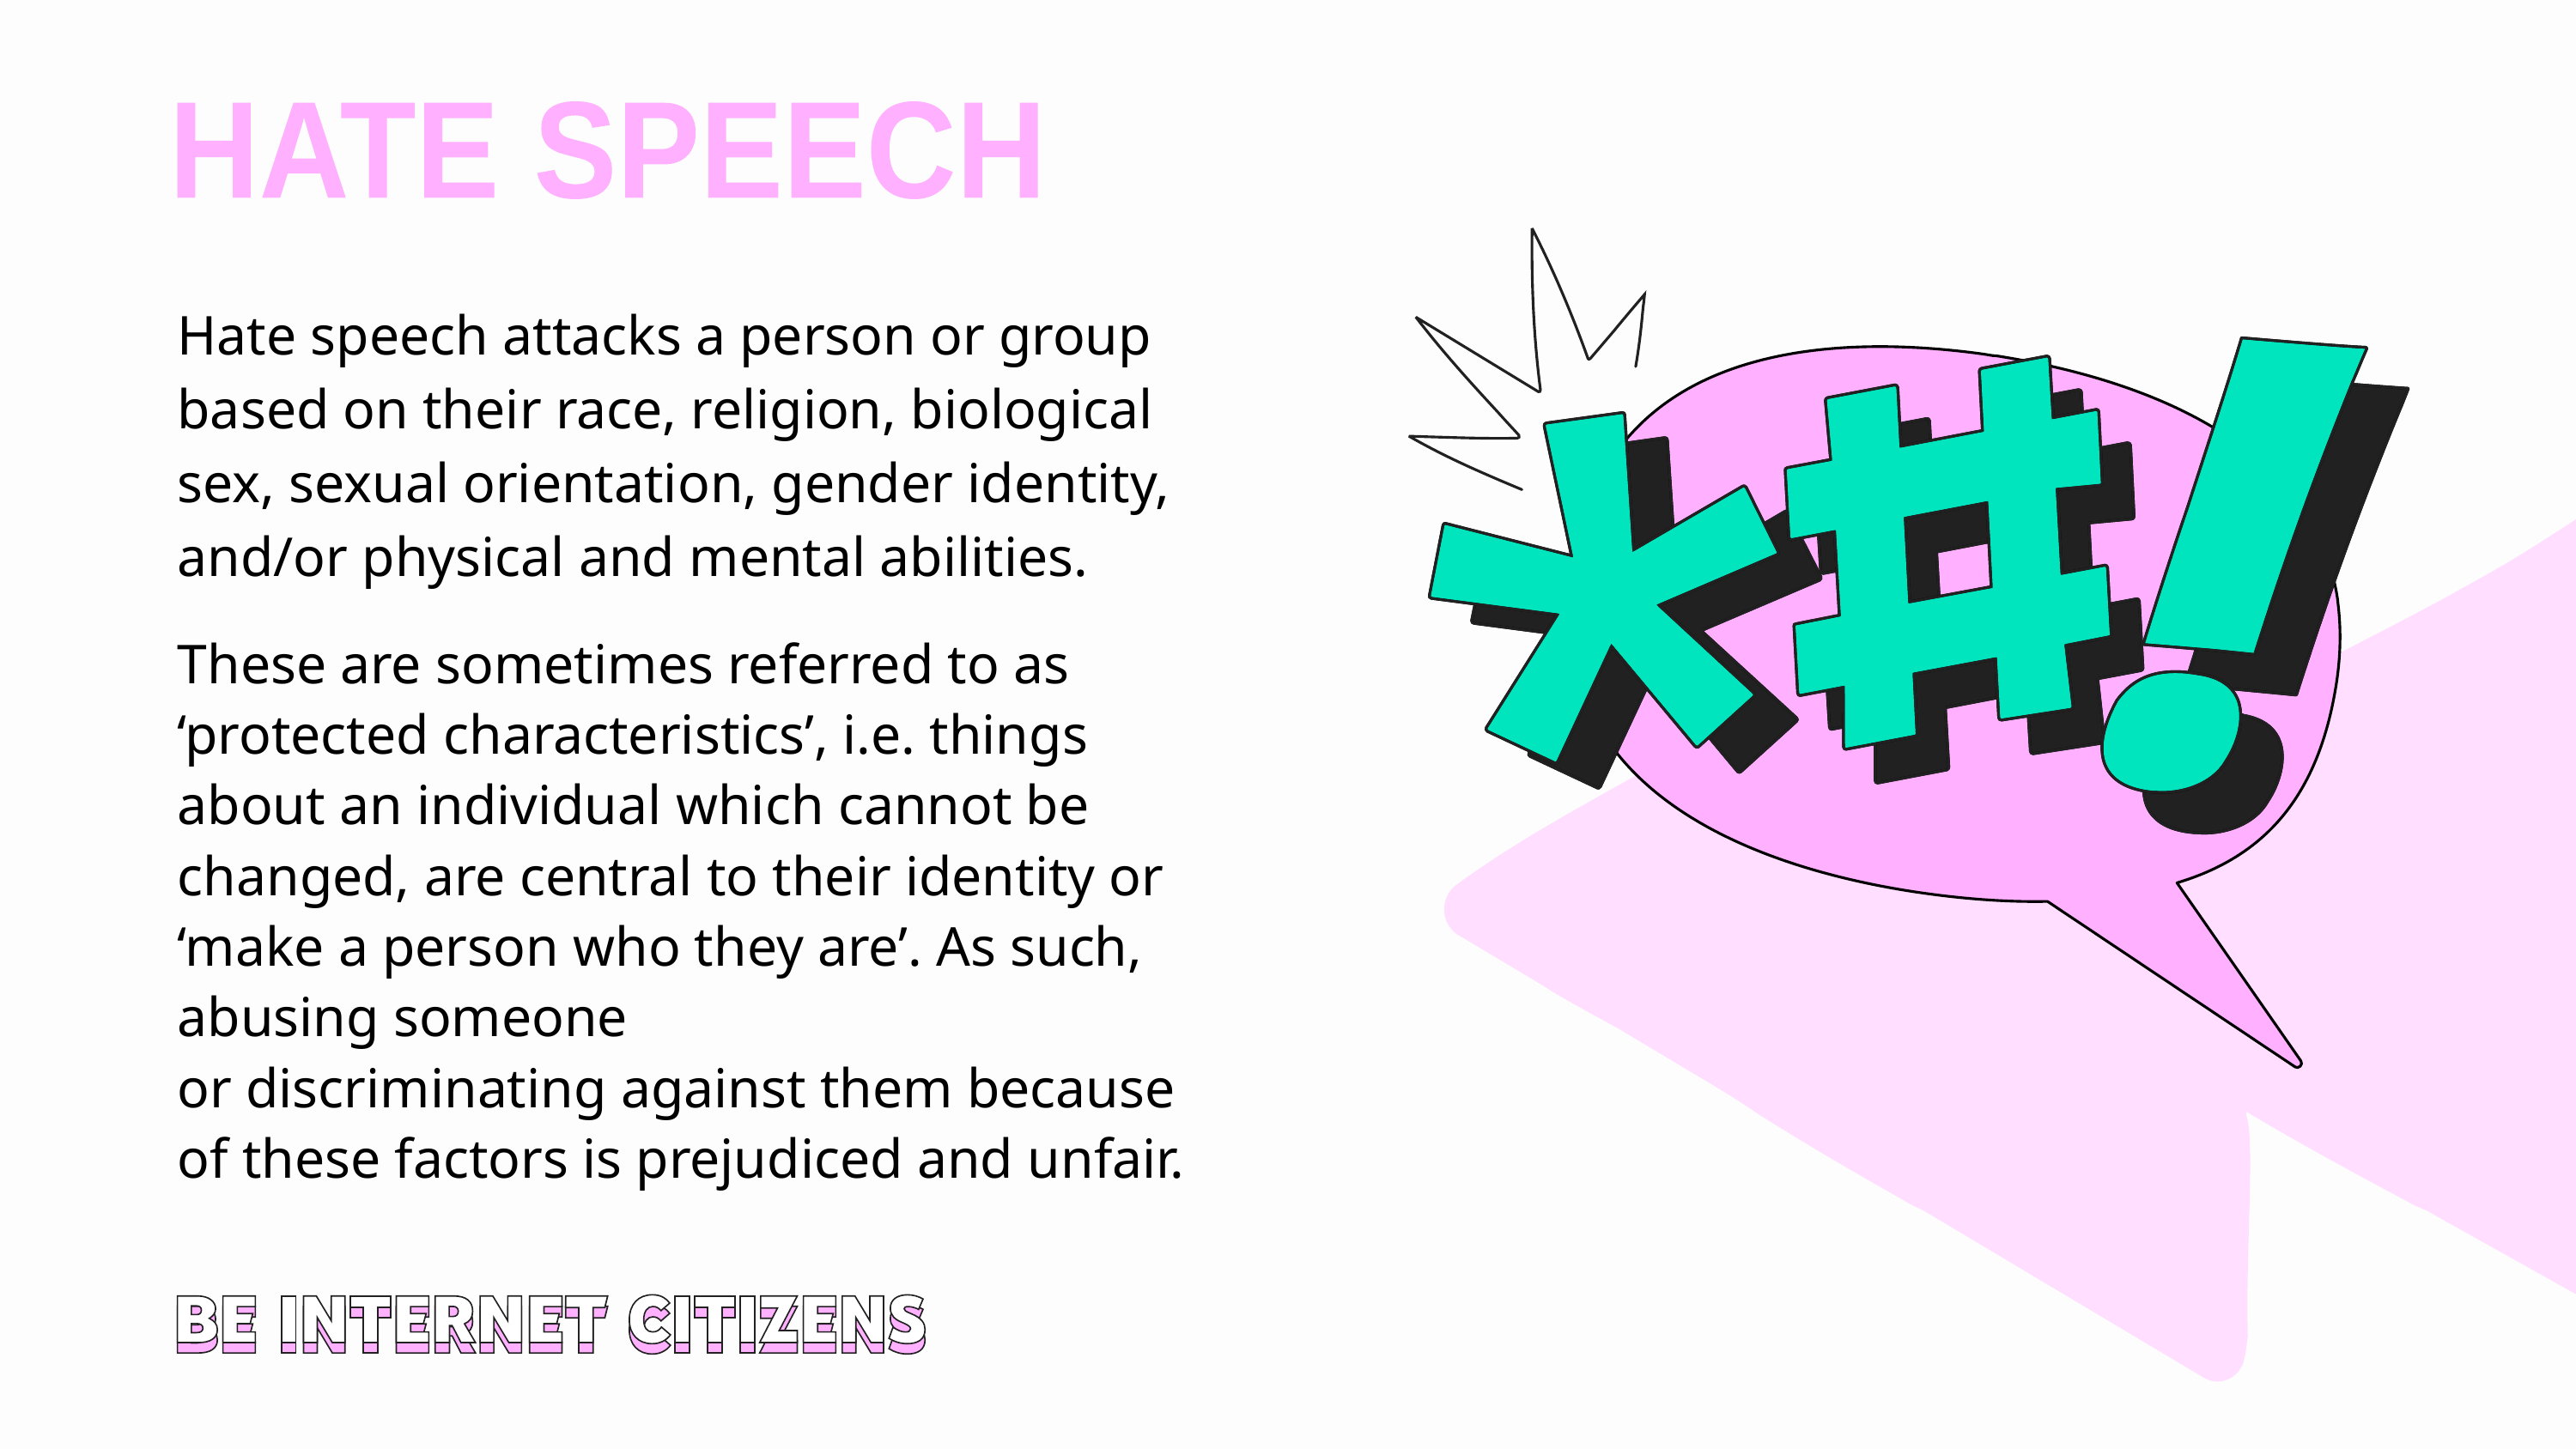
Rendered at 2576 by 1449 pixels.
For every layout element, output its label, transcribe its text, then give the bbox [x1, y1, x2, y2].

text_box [1387, 147, 2436, 1116]
text_box [2262, 519, 2576, 1294]
text_box Hate speech attacks a person or group based on their race, religion, biological sex, sexual orientation, gender identity, and/or physical and mental abilities. These are sometimes referred to as ‘protected characteristics’, i.e. things about an individual which cannot be changed, are central to their identity or ‘make a person who they are’. As such, abusing someone or discriminating against them because of these factors is prejudiced and unfair. [177, 278, 1249, 1203]
text_box [1769, 1121, 2251, 1382]
